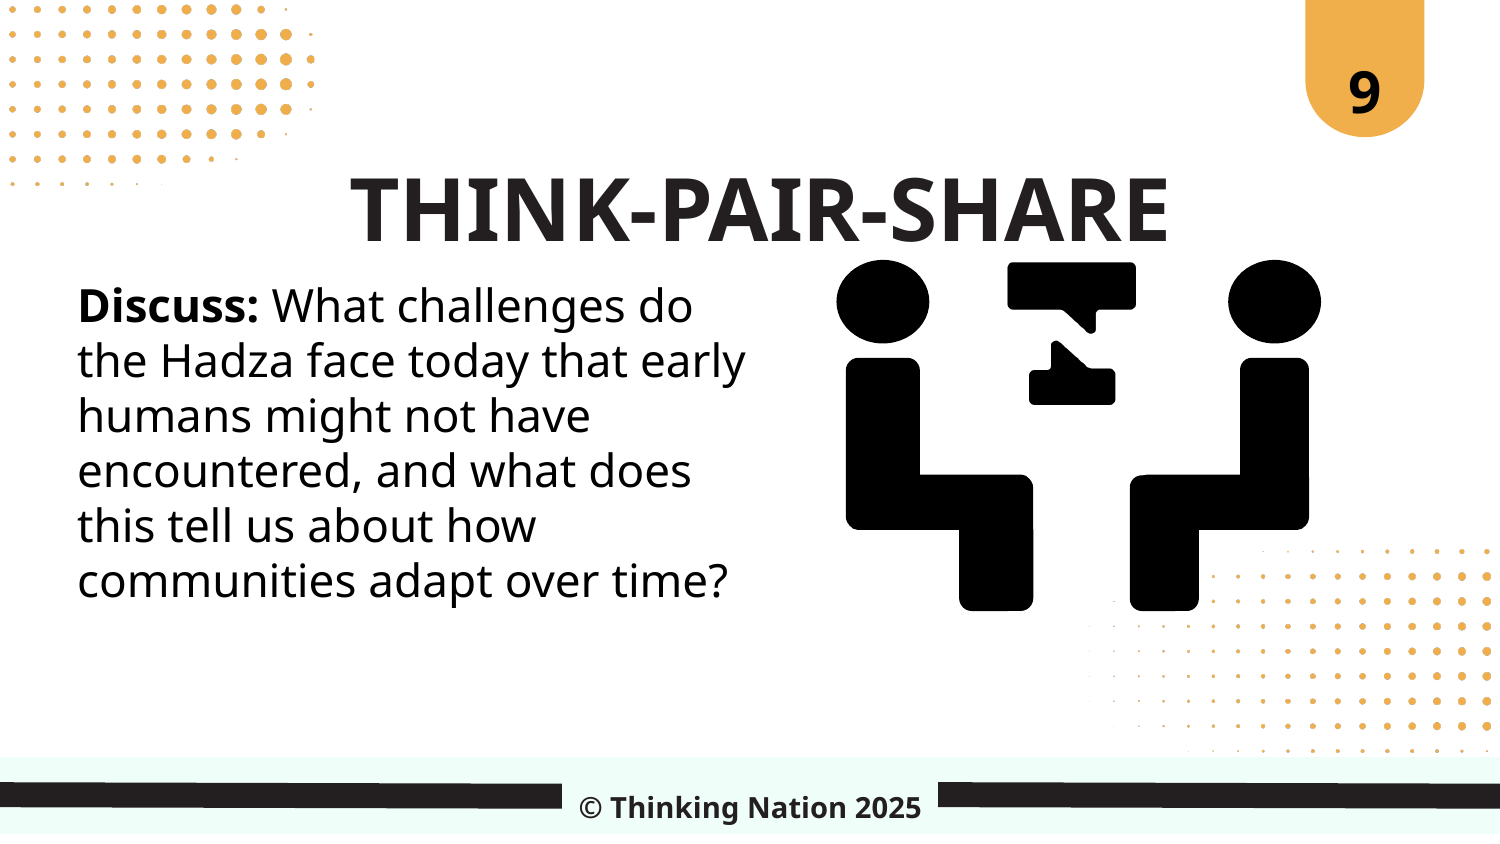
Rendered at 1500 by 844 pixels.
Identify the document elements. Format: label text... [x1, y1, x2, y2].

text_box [836, 233, 1321, 611]
text_box [1064, 549, 1500, 754]
text_box Discuss: What challenges do the Hadza face today that early humans might not have encountered, and what does this tell us about how communities adapt over time? [69, 269, 780, 670]
text_box [0, 0, 315, 186]
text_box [0, 756, 1500, 835]
text_box THINK-PAIR-SHARE [219, 112, 1301, 260]
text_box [1300, 0, 1430, 138]
